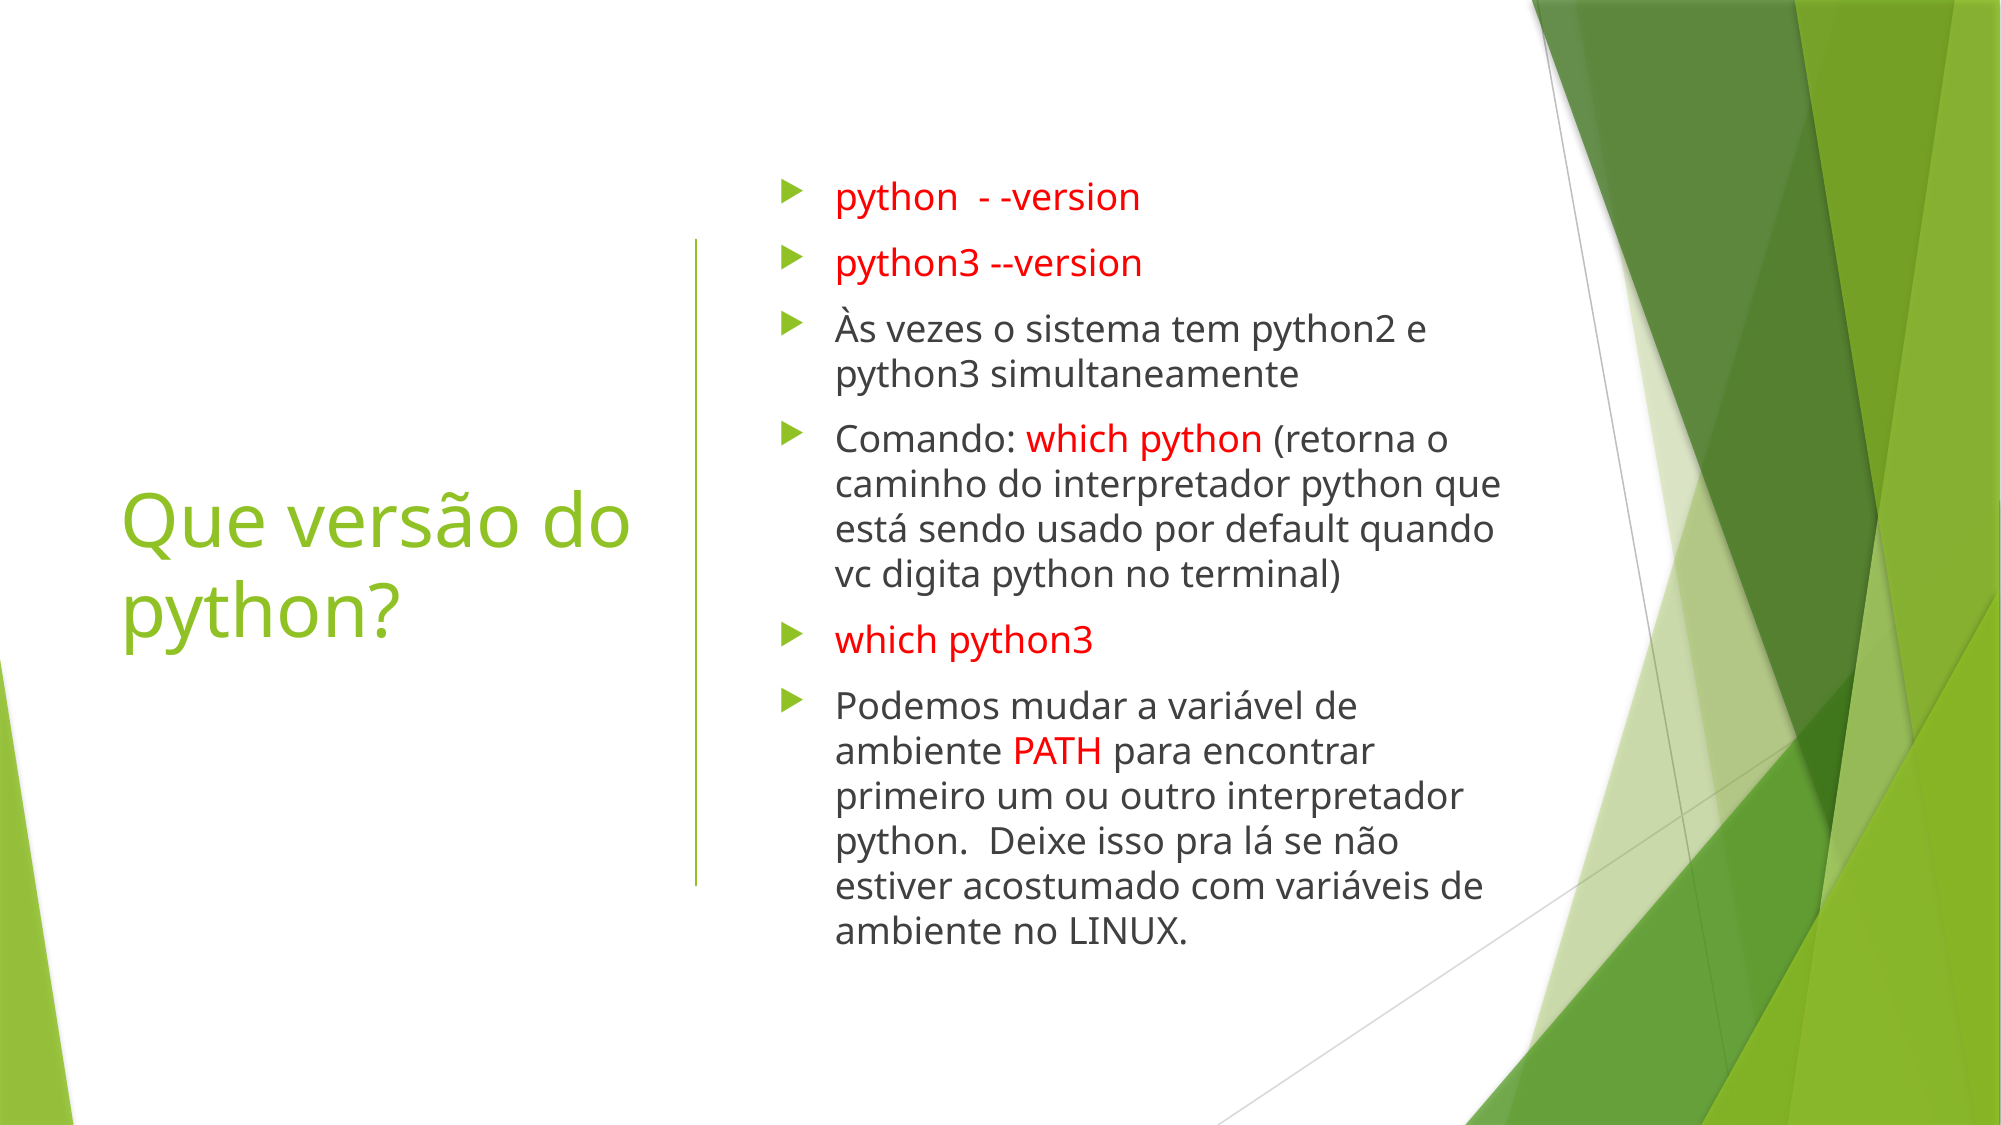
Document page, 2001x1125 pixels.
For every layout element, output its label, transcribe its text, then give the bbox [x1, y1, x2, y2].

list python - -version python3 --version Às vezes o sistema tem python2 e python3 simultaneamente Comando: which python (retorna o caminho do interpretador python que está sendo usado por default quando vc digita python no terminal) which python3 Podemos mudar a variável de ambiente PATH para encontrar primeiro um ou outro interpretador python. Deixe isso pra lá se não estiver acostumado com variáveis de ambiente no LINUX. [763, 133, 1522, 991]
title Que versão do python? [105, 133, 658, 991]
